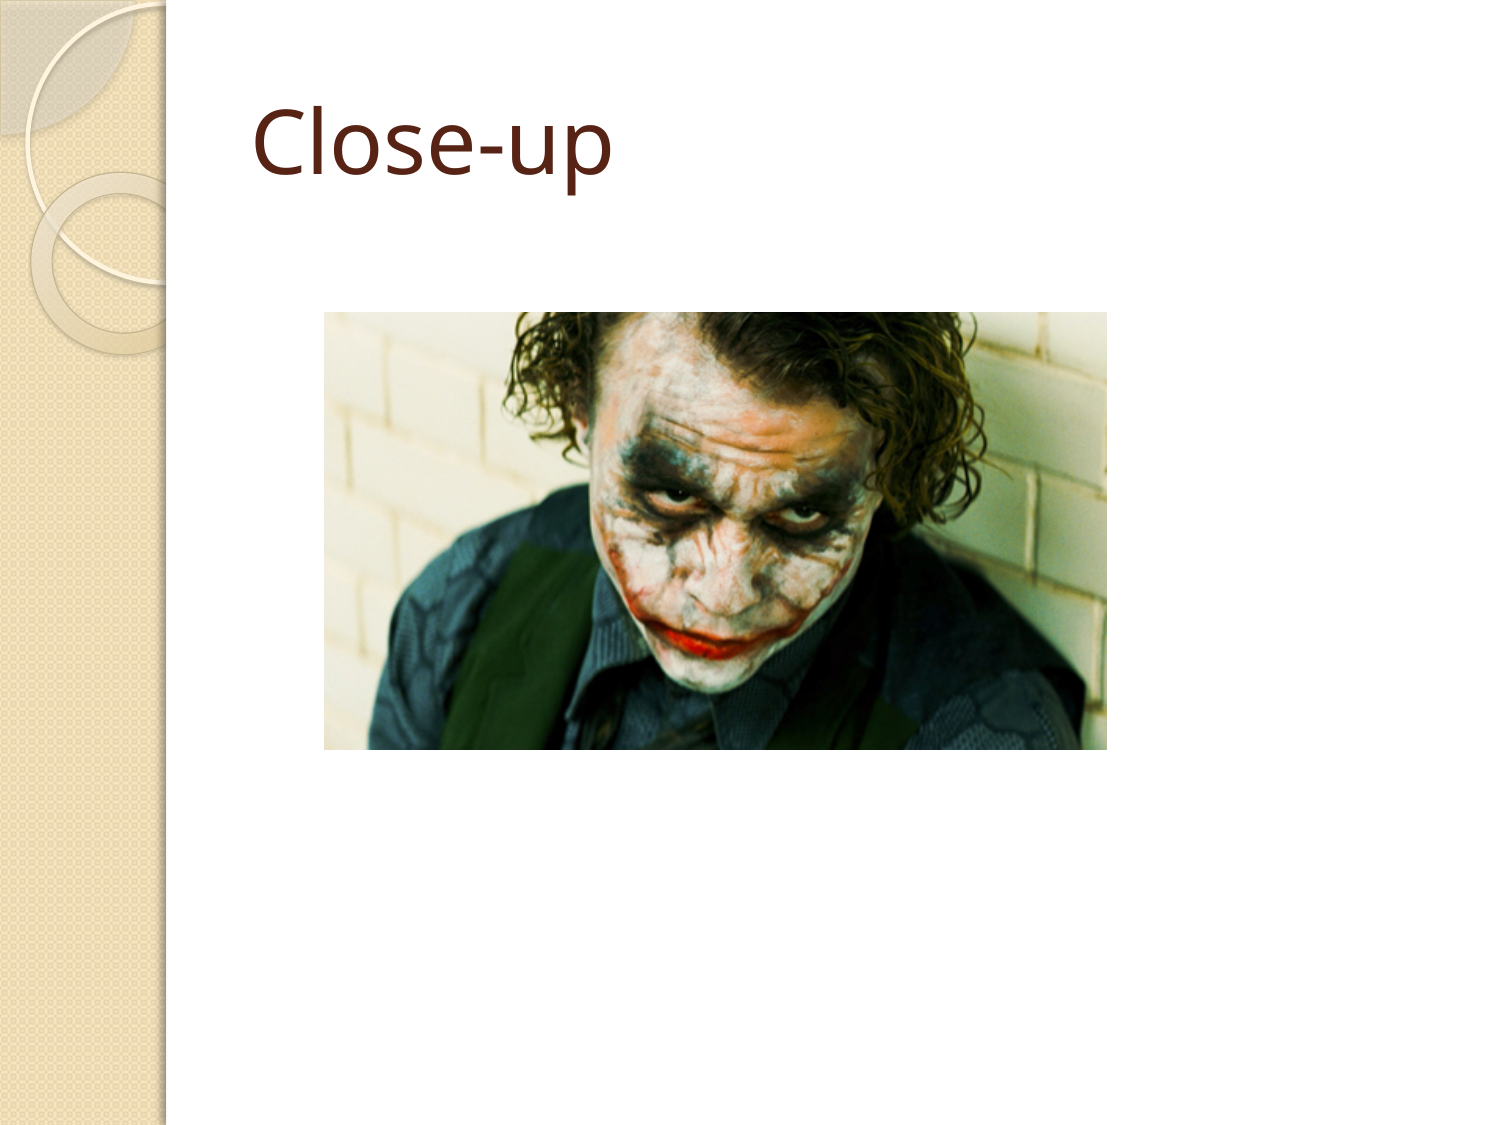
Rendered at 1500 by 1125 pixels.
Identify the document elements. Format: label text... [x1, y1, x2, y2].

title Close-up [235, 45, 1466, 233]
picture [324, 312, 1107, 751]
